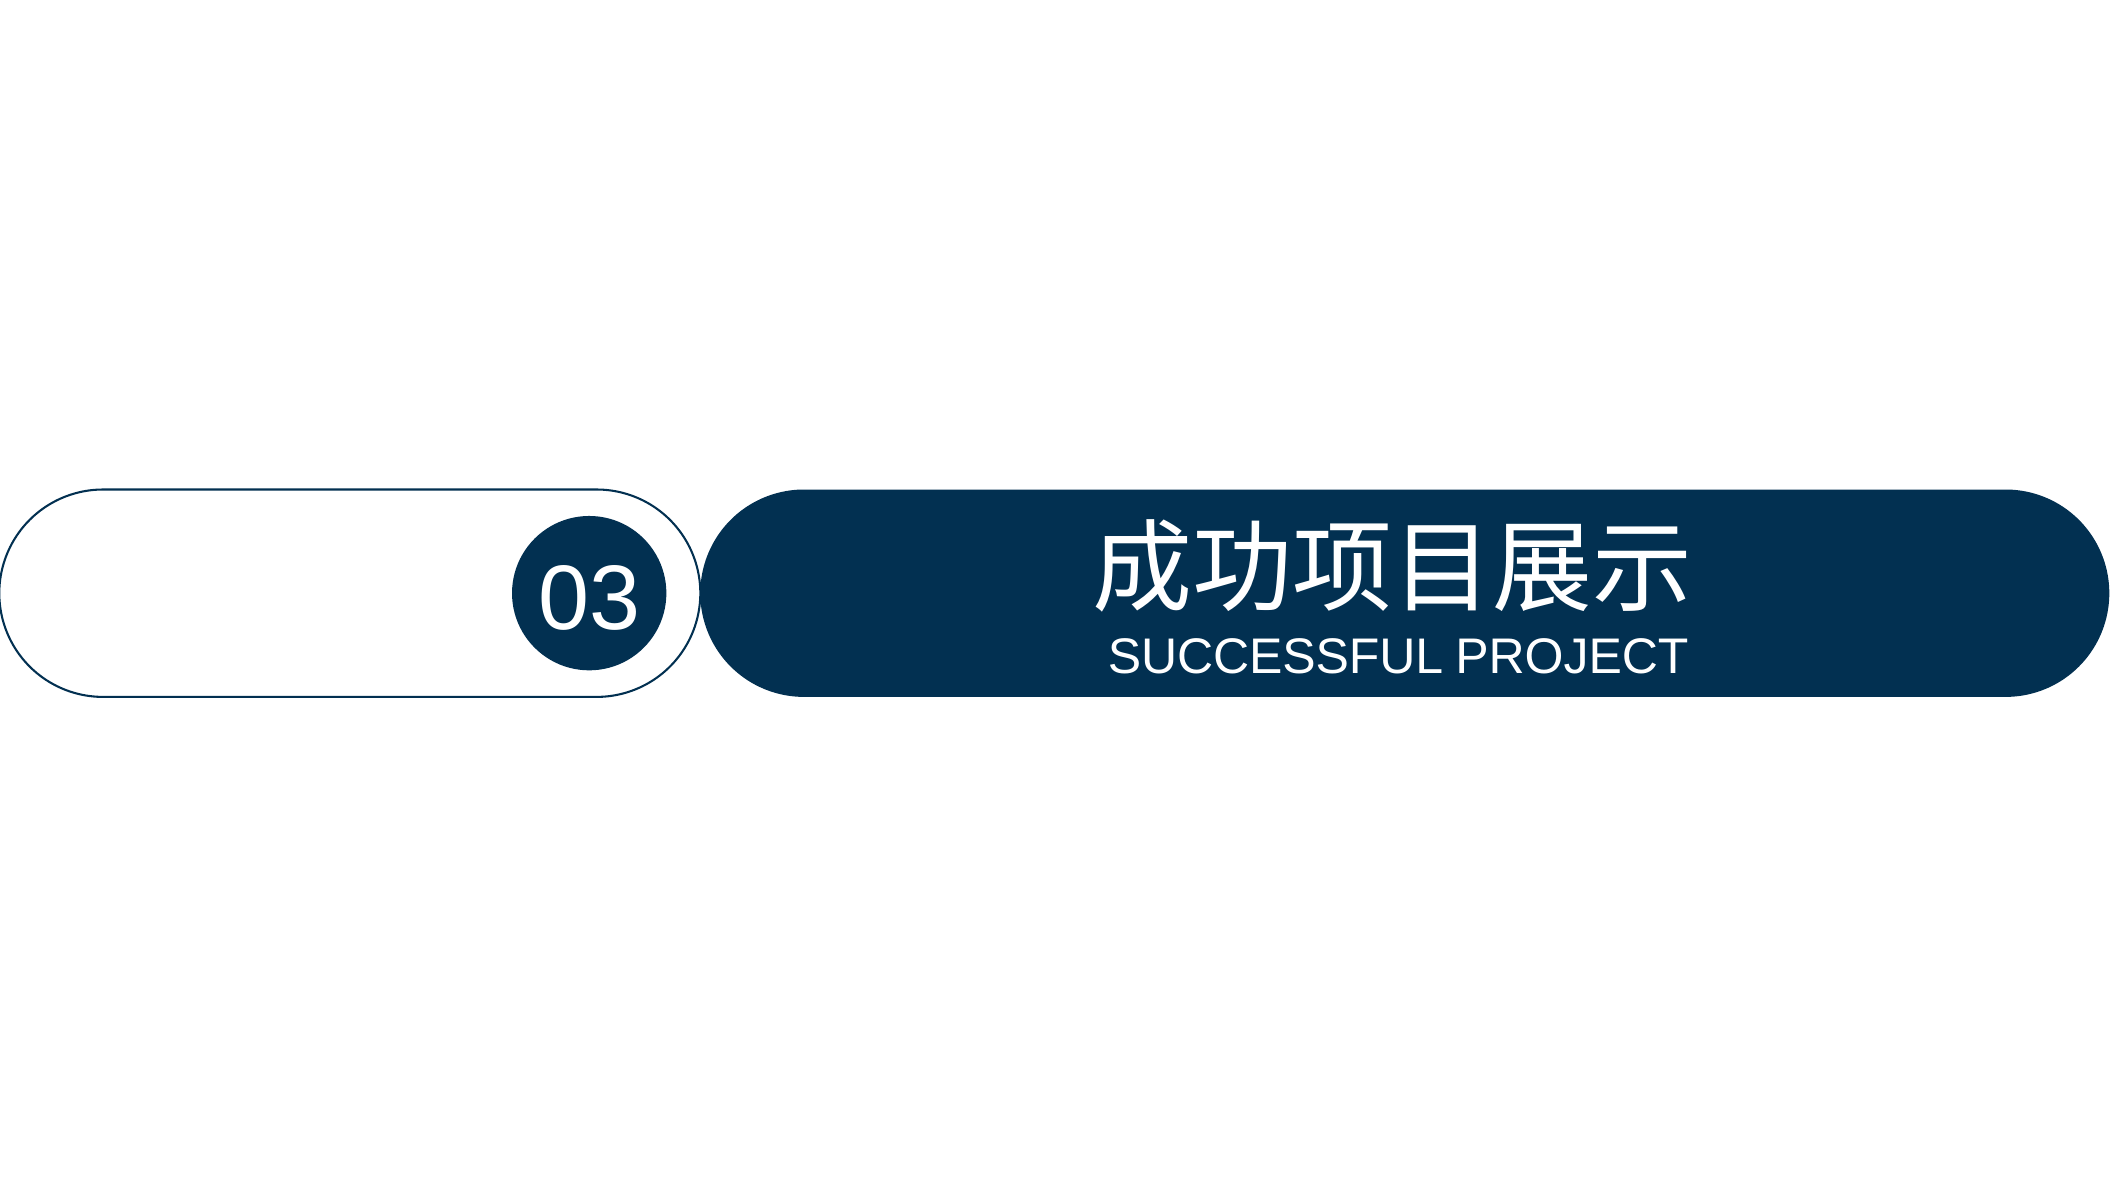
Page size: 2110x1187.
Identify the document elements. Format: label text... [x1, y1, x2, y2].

text_box 03 [510, 514, 668, 672]
text_box [0, 488, 700, 698]
text_box [699, 488, 2110, 698]
